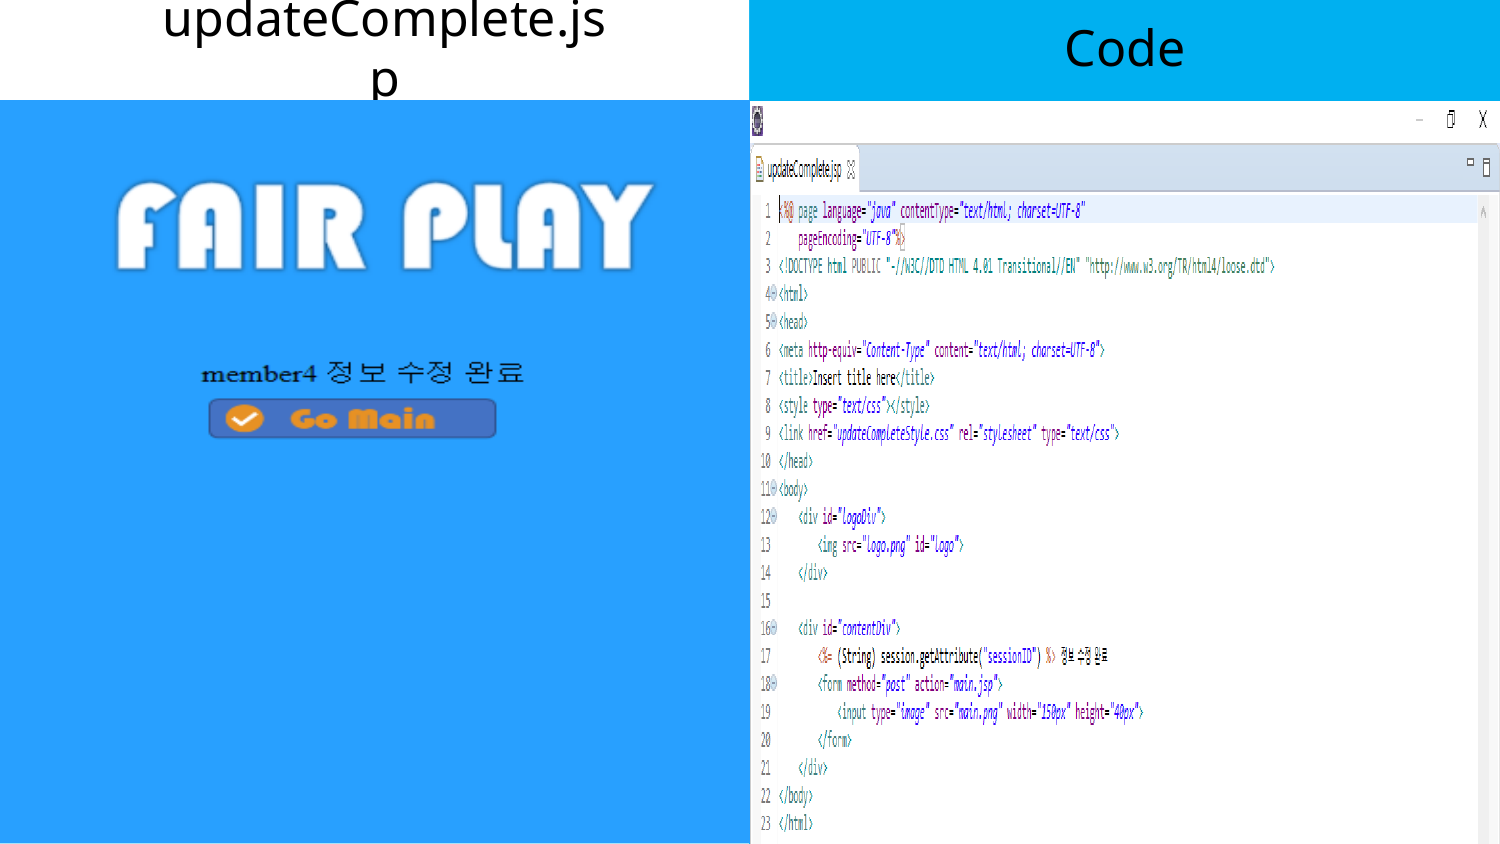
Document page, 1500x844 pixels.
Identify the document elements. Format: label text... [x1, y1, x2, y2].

text_box Code [990, 16, 1260, 78]
list updateComplete.jsp [146, 15, 623, 77]
picture [0, 100, 1500, 844]
